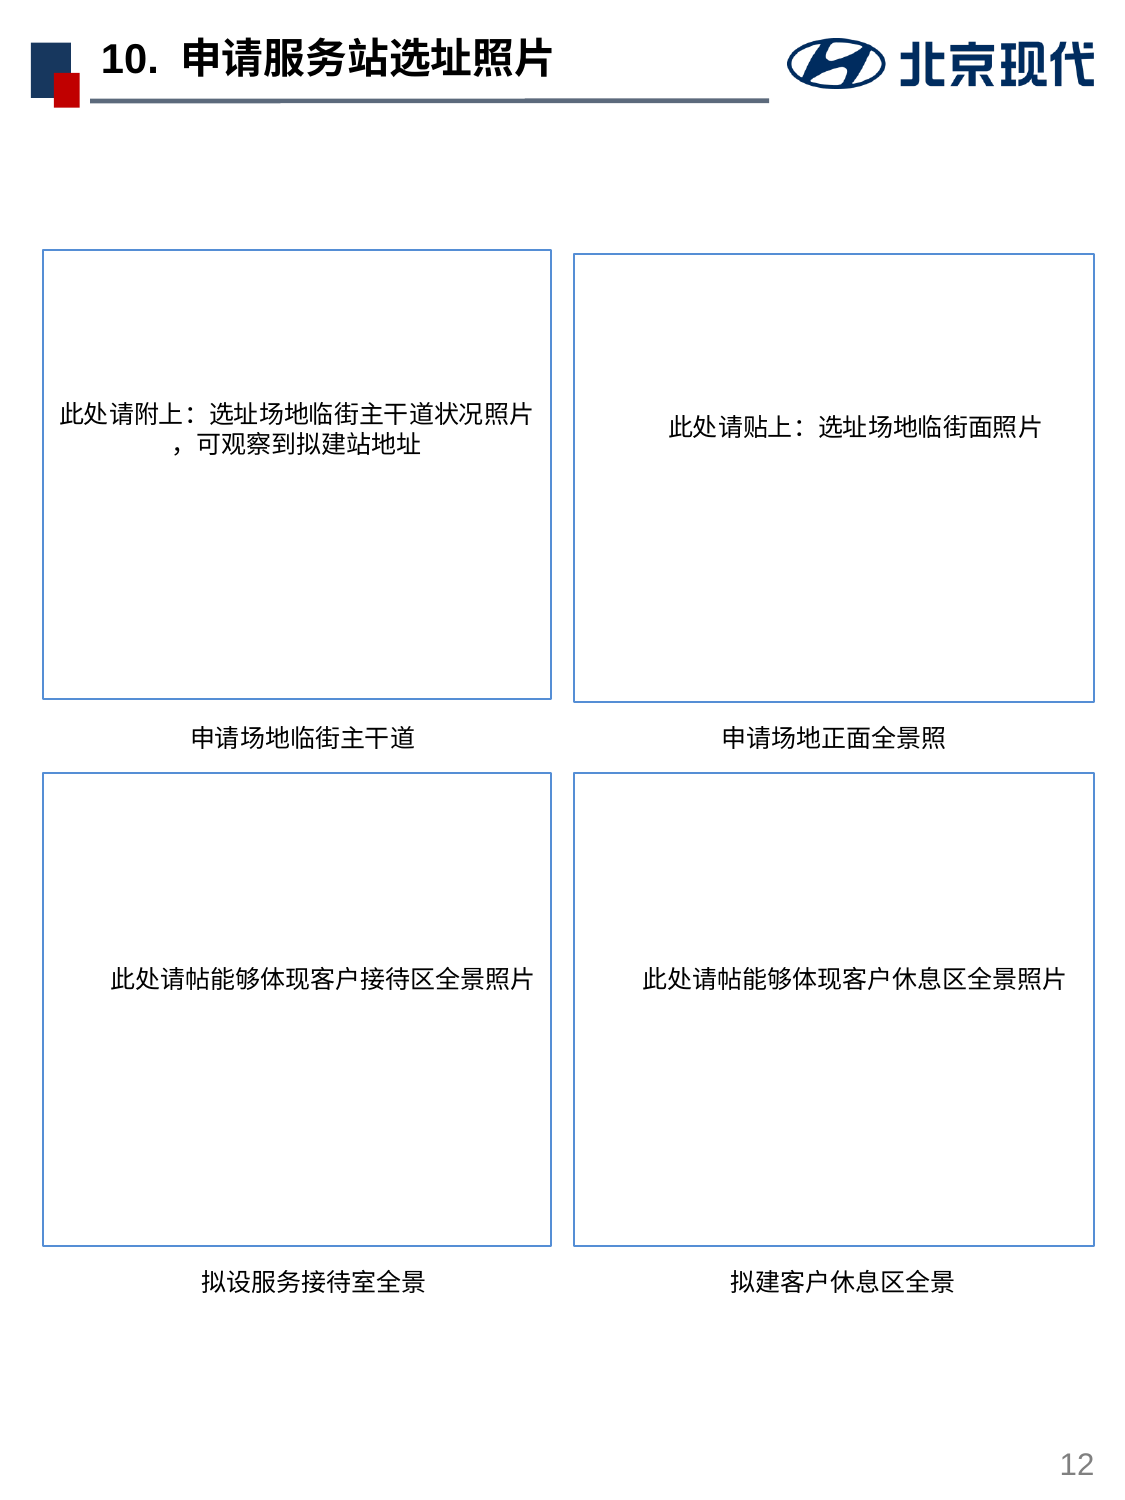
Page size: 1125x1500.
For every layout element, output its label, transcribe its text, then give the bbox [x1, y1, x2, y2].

text_box 拟建客户休息区全景 [656, 1257, 1030, 1305]
text_box 申请场地临街主干道 [149, 714, 457, 762]
picture [787, 38, 1094, 89]
text_box [41, 771, 553, 955]
text_box 此处请帖能够体现客户接待区全景照片 [41, 955, 604, 1001]
text_box [572, 1001, 1096, 1248]
text_box [41, 1001, 553, 1248]
text_box 此处请贴上：选址场地临街面照片 [574, 403, 1125, 449]
text_box 申请场地正面全景照 [550, 714, 1118, 762]
text_box [41, 248, 553, 701]
text_box [572, 252, 1096, 705]
text_box [572, 771, 1096, 955]
text_box 此处请帖能够体现客户休息区全景照片 [604, 955, 1125, 1001]
title 10. 申请服务站选址照片 [90, 17, 823, 88]
text_box 此处请附上：选址场地临街主干道状况照片 ，可观察到拟建站地址 [42, 391, 551, 466]
text_box 拟设服务接待室全景 [90, 1257, 538, 1305]
